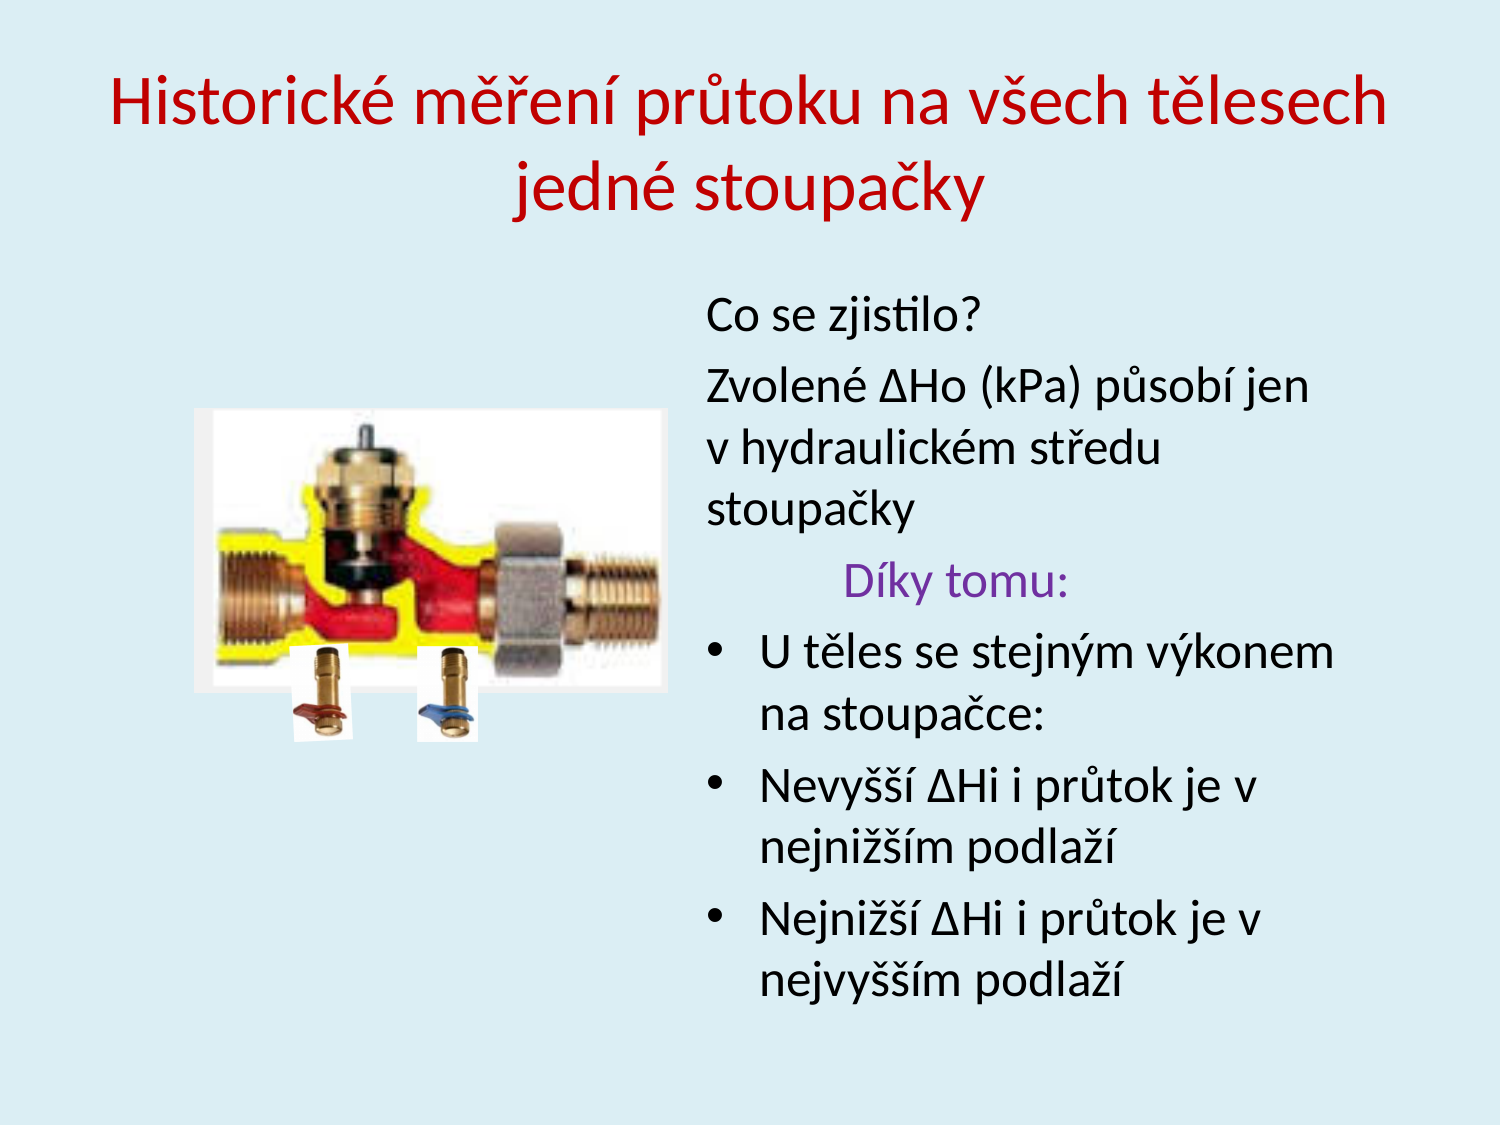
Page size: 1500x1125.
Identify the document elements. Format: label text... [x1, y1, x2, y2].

picture [417, 645, 478, 742]
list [194, 408, 668, 693]
list Co se zjistilo? Zvolené ΔHo (kPa) působí jen v hydraulickém středu stoupačky Díky tomu: U těles se stejným výkonem na stoupačce: Nevyšší ΔHi i průtok je v nejnižším podlaží Nejnižší ΔHi i průtok je v nejvyšším podlaží [690, 272, 1354, 1015]
title Historické měření průtoku na všech tělesech jedné stoupačky [75, 45, 1425, 233]
picture [291, 644, 352, 742]
